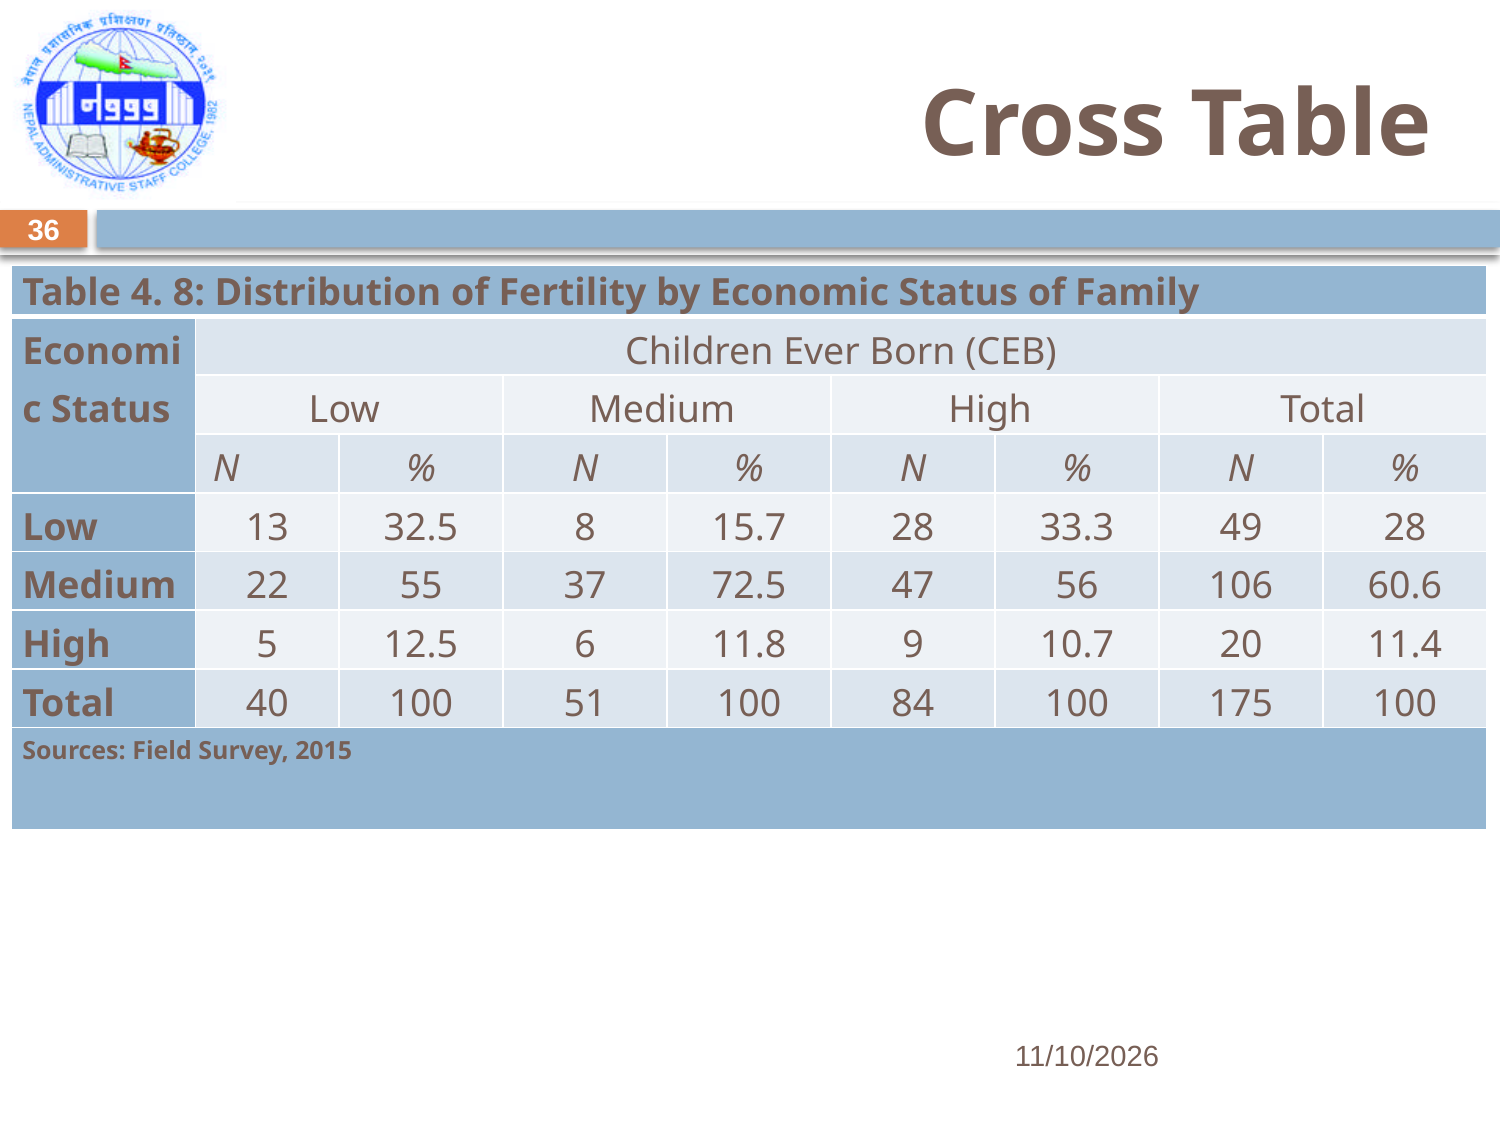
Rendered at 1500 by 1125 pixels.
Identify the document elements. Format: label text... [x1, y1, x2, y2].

slide_number 36 [0, 208, 88, 249]
table_cell N [504, 435, 666, 492]
table_cell 15.7 [668, 494, 830, 551]
table_cell 60.6 [1324, 552, 1486, 609]
table_cell 100 [996, 670, 1158, 727]
table_cell 11.4 [1324, 611, 1486, 668]
table_cell 33.3 [996, 494, 1158, 551]
table_cell 47 [832, 552, 994, 609]
table_cell 11.8 [668, 611, 830, 668]
table_cell 22 [196, 552, 338, 609]
table_cell 13 [196, 494, 338, 551]
table_cell Medium [12, 552, 195, 609]
table_cell 106 [1160, 552, 1322, 609]
table_cell N [832, 435, 994, 492]
table_cell Low [196, 376, 502, 433]
table_cell 100 [340, 670, 502, 727]
table_cell N [1160, 435, 1322, 492]
table_cell 37 [504, 552, 666, 609]
table_cell 51 [504, 670, 666, 727]
table_cell 100 [1324, 670, 1486, 727]
table_cell % [668, 435, 830, 492]
table_cell 28 [1324, 494, 1486, 551]
table_cell N [196, 435, 338, 492]
table_cell % [340, 435, 502, 492]
table_cell 5 [196, 611, 338, 668]
table_cell Total [12, 670, 195, 727]
table_cell % [996, 435, 1158, 492]
table_cell 40 [196, 670, 338, 727]
table_header Table 4. 8: Distribution of Fertility by Economic Status of Family [12, 266, 1486, 314]
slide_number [999, 1025, 1438, 1085]
table_cell 20 [1160, 611, 1322, 668]
table_cell 100 [668, 670, 830, 727]
table_cell 8 [504, 494, 666, 551]
table_cell Sources: Field Survey, 2015 [12, 728, 1486, 829]
table_cell High [12, 611, 195, 668]
table_cell 32.5 [340, 494, 502, 551]
table_cell 84 [832, 670, 994, 727]
table_cell 56 [996, 552, 1158, 609]
table_cell High [832, 376, 1158, 433]
table_cell 175 [1160, 670, 1322, 727]
table_cell Total [1160, 376, 1486, 433]
table_cell % [1324, 435, 1486, 492]
table_cell 55 [340, 552, 502, 609]
table_cell 10.7 [996, 611, 1158, 668]
title Cross Table [218, 37, 1471, 200]
table_cell Low [12, 494, 195, 551]
table_cell 49 [1160, 494, 1322, 551]
table_cell 9 [832, 611, 994, 668]
picture [1, 0, 236, 208]
table_cell 28 [832, 494, 994, 551]
table_cell 12.5 [340, 611, 502, 668]
table_cell 6 [504, 611, 666, 668]
table_cell Economic Status [12, 319, 195, 492]
table_cell Medium [504, 376, 830, 433]
table_cell Children Ever Born (CEB) [196, 319, 1486, 374]
table_cell 72.5 [668, 552, 830, 609]
